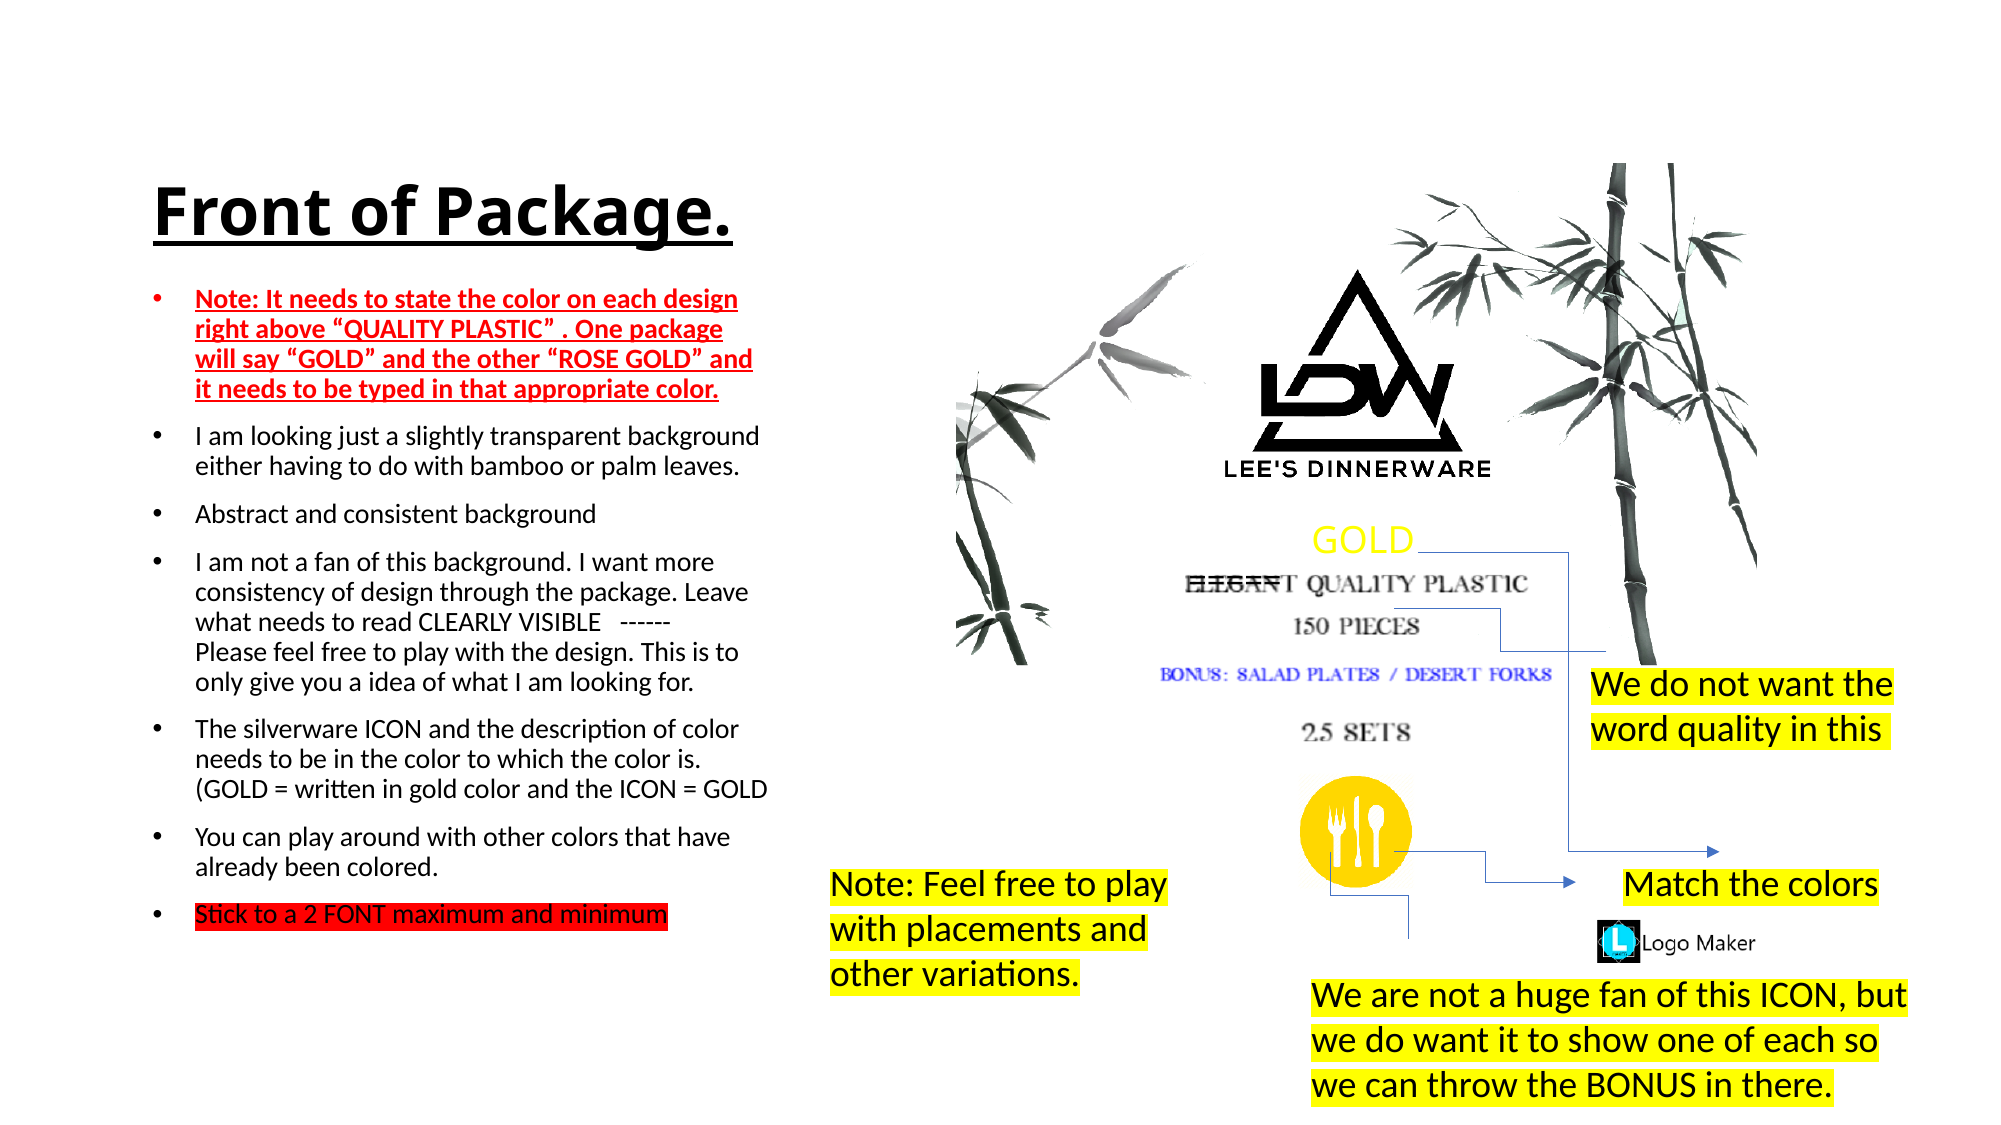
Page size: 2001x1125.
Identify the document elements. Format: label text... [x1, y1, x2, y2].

text_box We are not a huge fan of this ICON, but we do want it to show one of each so we can throw the BONUS in there. [1296, 962, 1931, 1112]
list Note: It needs to state the color on each design right above “QUALITY PLASTIC” . One package will say “GOLD” and the other “ROSE GOLD” and it needs to be typed in that appropriate color. I am looking just a slightly transparent background either having to do with bamboo or palm leaves. Abstract and consistent background I am not a fan of this background. I want more consistency of design through the package. Leave what needs to read CLEARLY VISIBLE ------ Please feel free to play with the design. This is to only give you a idea of what I am looking for. The silverware ICON and the description of color needs to be in the color to which the color is. (GOLD = written in gold color and the ICON = GOLD You can play around with other colors that have already been colored. Stick to a 2 FONT maximum and minimum [137, 276, 783, 1026]
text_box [1394, 608, 1417, 652]
text_box Note: Feel free to play with placements and other variations. [815, 851, 1235, 1002]
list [956, 162, 1757, 963]
text_box We do not want the word quality in this [1757, 651, 1931, 756]
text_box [1325, 856, 1414, 935]
title Front of Package. [137, 75, 783, 276]
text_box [1394, 851, 1576, 883]
text_box Match the colors [1757, 851, 1894, 912]
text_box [1417, 552, 1720, 852]
